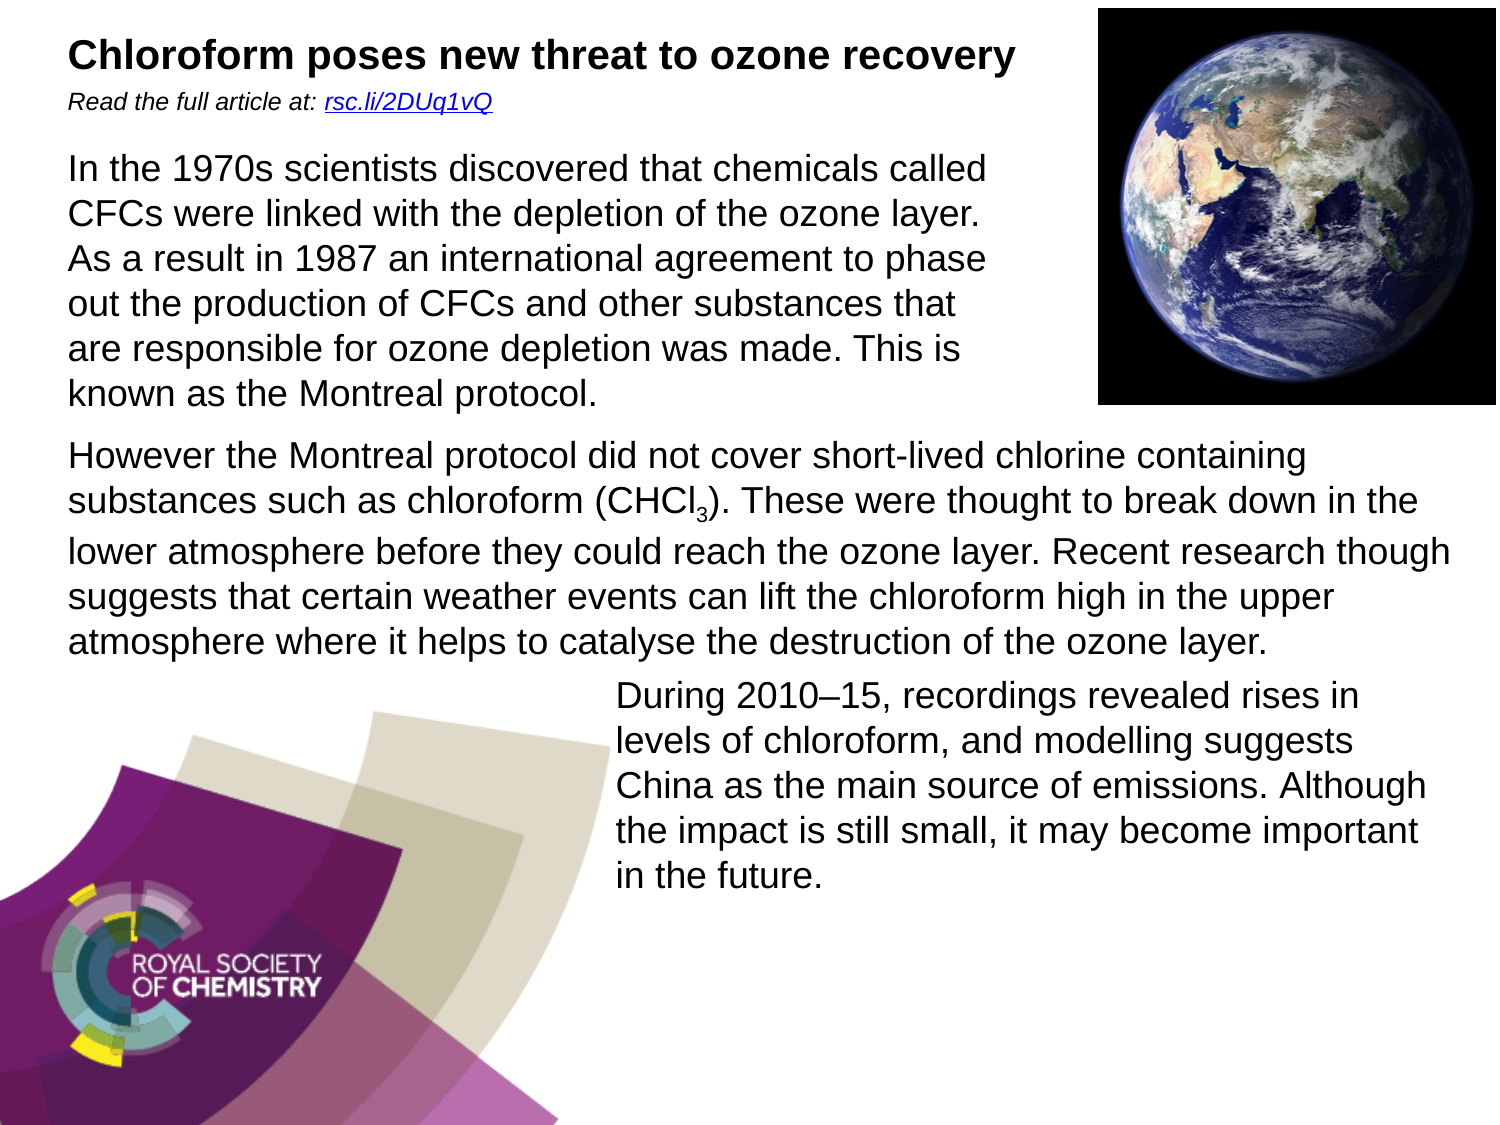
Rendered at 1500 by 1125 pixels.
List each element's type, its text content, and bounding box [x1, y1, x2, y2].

text_box However the Montreal protocol did not cover short-lived chlorine containing substances such as chloroform (CHCl3). These were thought to break down in the lower atmosphere before they could reach the ozone layer. Recent research though suggests that certain weather events can lift the chloroform high in the upper atmosphere where it helps to catalyse the destruction of the ozone layer. [53, 452, 1473, 670]
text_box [52, 20, 1500, 444]
picture [0, 3, 1500, 1125]
text_box During 2010–15, recordings revealed rises in levels of chloroform, and modelling suggests China as the main source of emissions. Although the impact is still small, it may become important in the future. [600, 663, 1473, 904]
